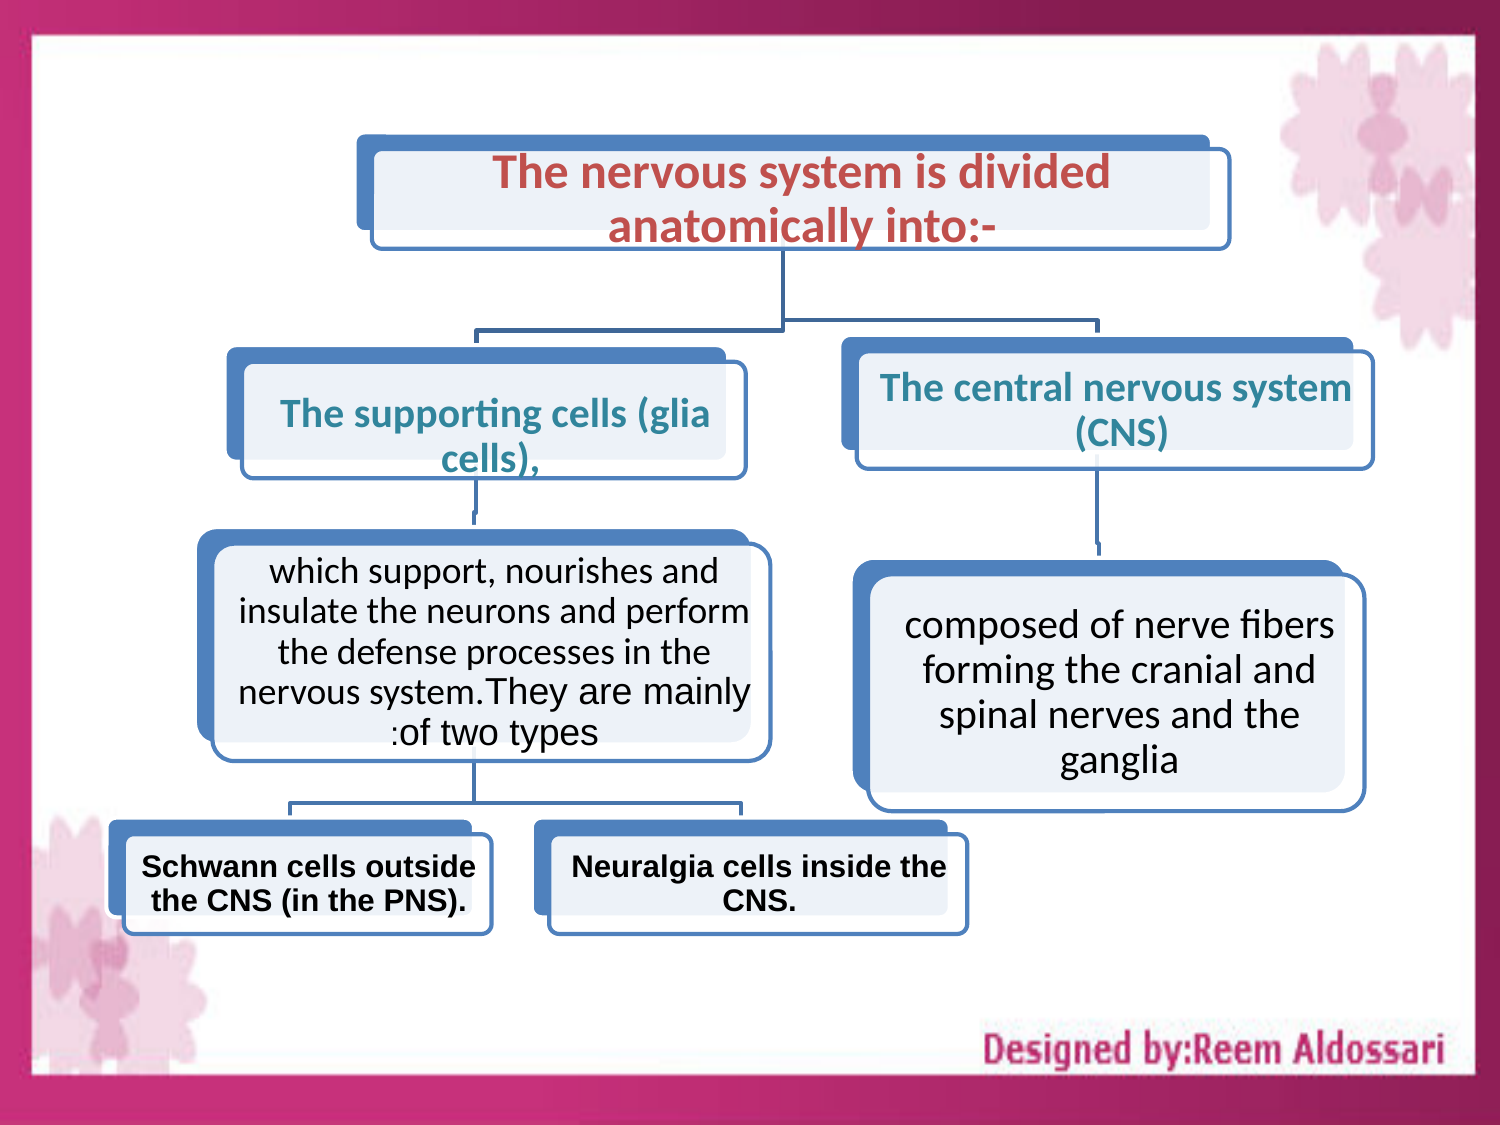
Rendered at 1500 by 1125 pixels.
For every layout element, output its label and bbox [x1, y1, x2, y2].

picture [0, 0, 1500, 1125]
text_box [123, 89, 1375, 977]
